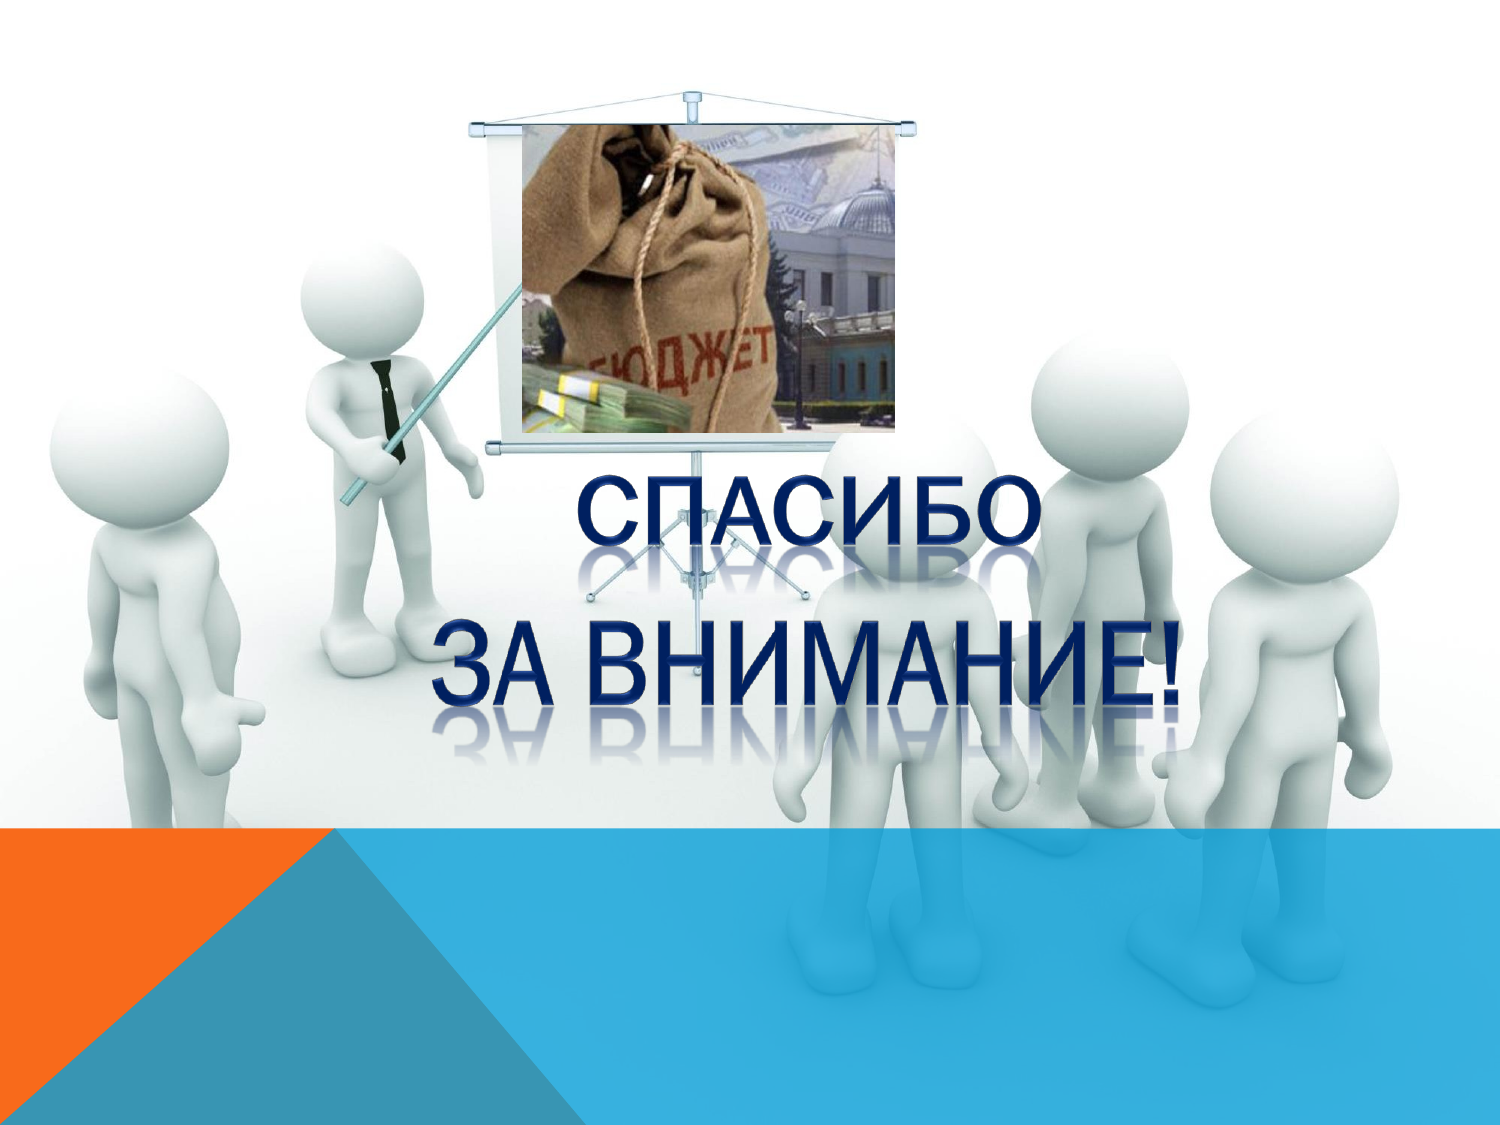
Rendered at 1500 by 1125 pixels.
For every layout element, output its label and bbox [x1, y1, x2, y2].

text_box [0, 83, 1500, 1125]
